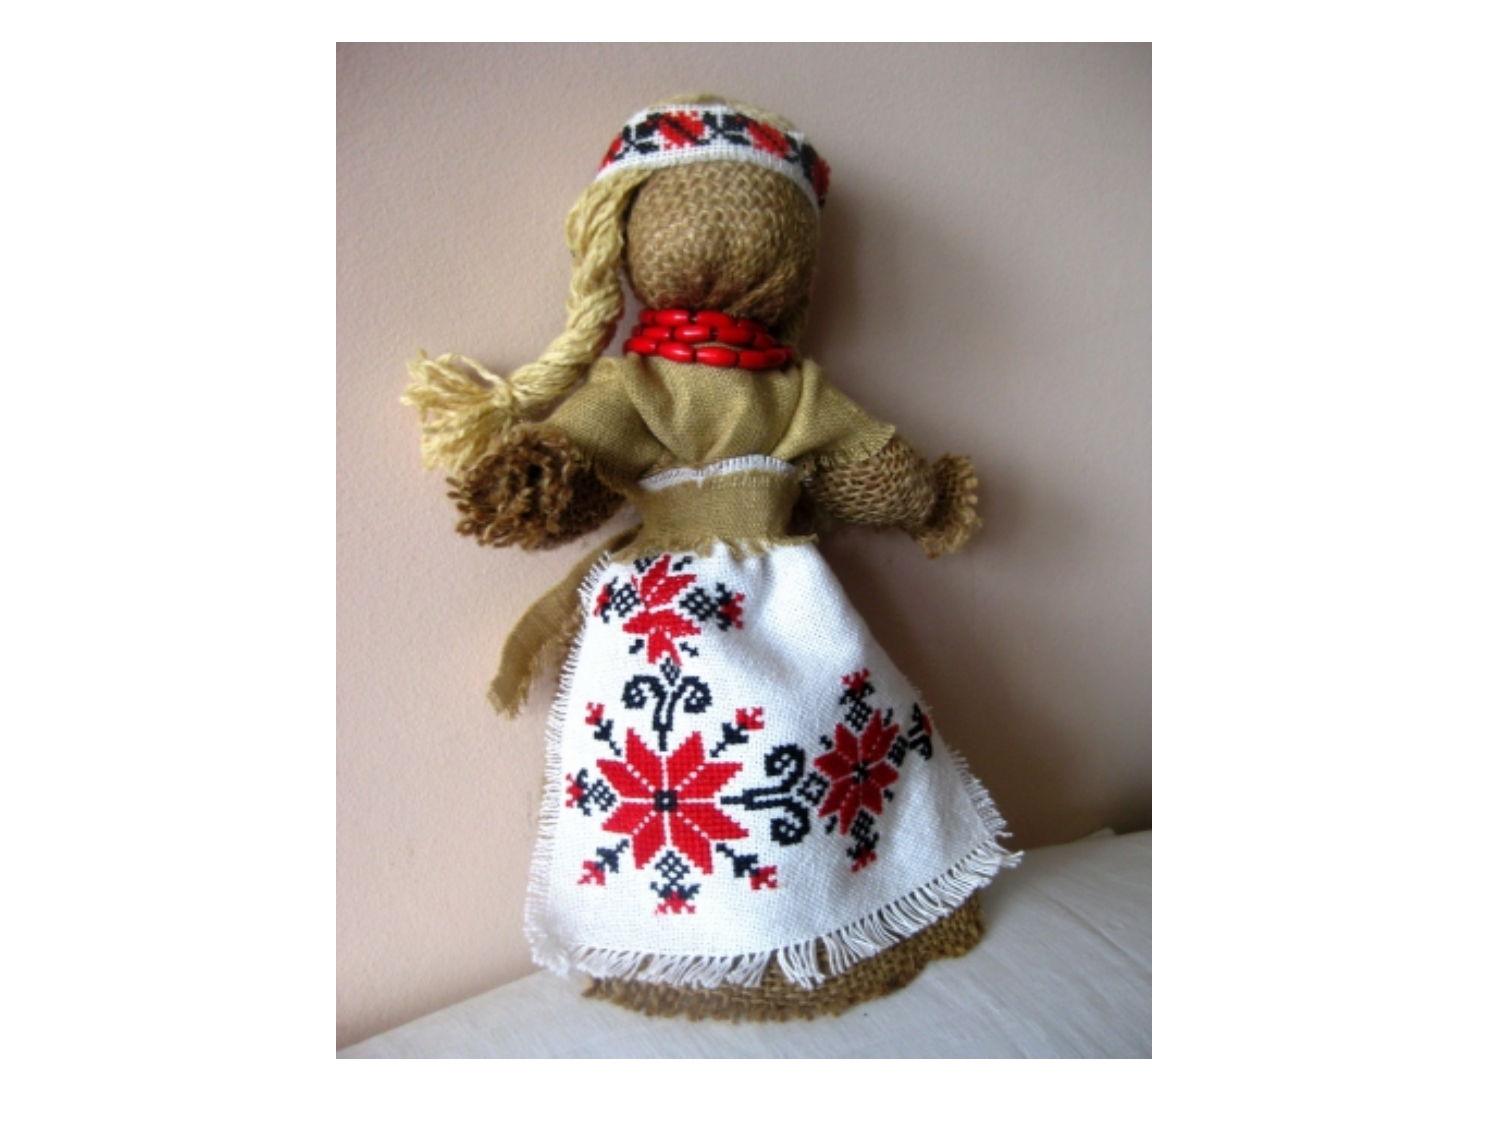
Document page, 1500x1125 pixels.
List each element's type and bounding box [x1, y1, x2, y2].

list [336, 42, 1152, 1059]
